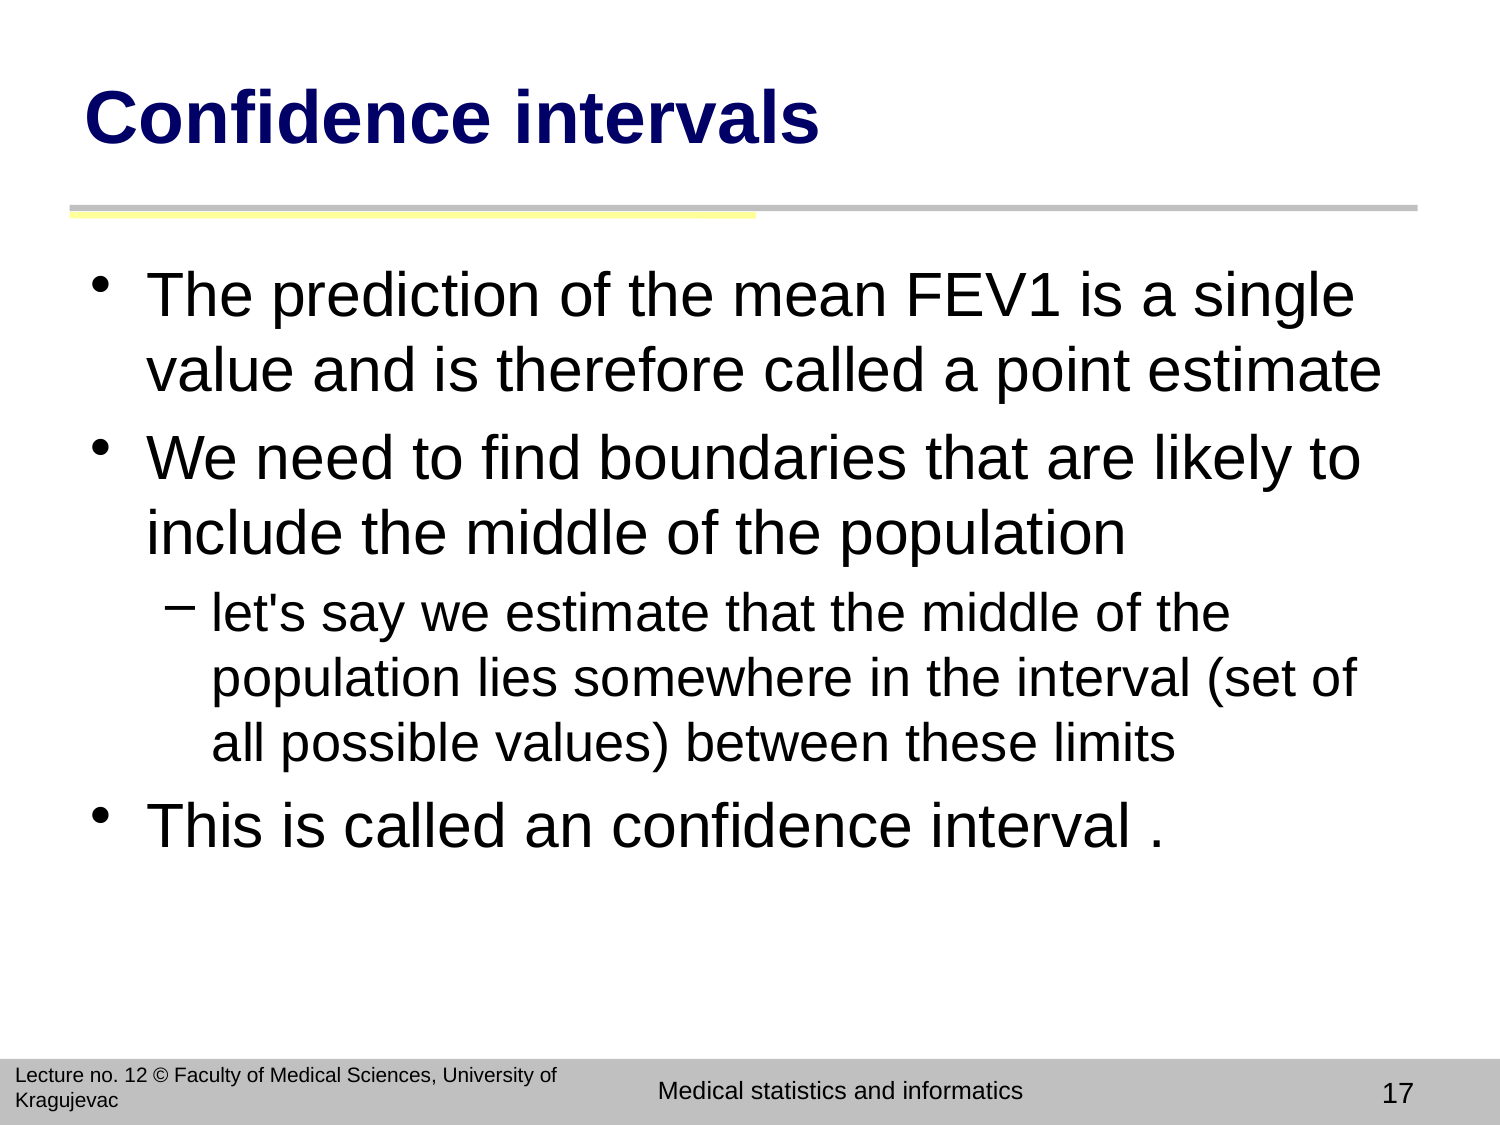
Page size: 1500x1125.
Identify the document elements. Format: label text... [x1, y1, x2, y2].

slide_number Lecture no. 12 © Faculty of Medical Sciences, University of Kragujevac [0, 1053, 601, 1108]
list The prediction of the mean FEV1 is a single value and is therefore called a point estimate We need to find boundaries that are likely to include the middle of the population let's say we estimate that the middle of the population lies somewhere in the interval (set of all possible values) between these limits This is called an confidence interval . [74, 246, 1426, 1023]
footer Medical statistics and informatics [512, 1066, 1170, 1125]
title Confidence intervals [69, 19, 1426, 208]
slide_number 17 [1181, 1066, 1430, 1125]
